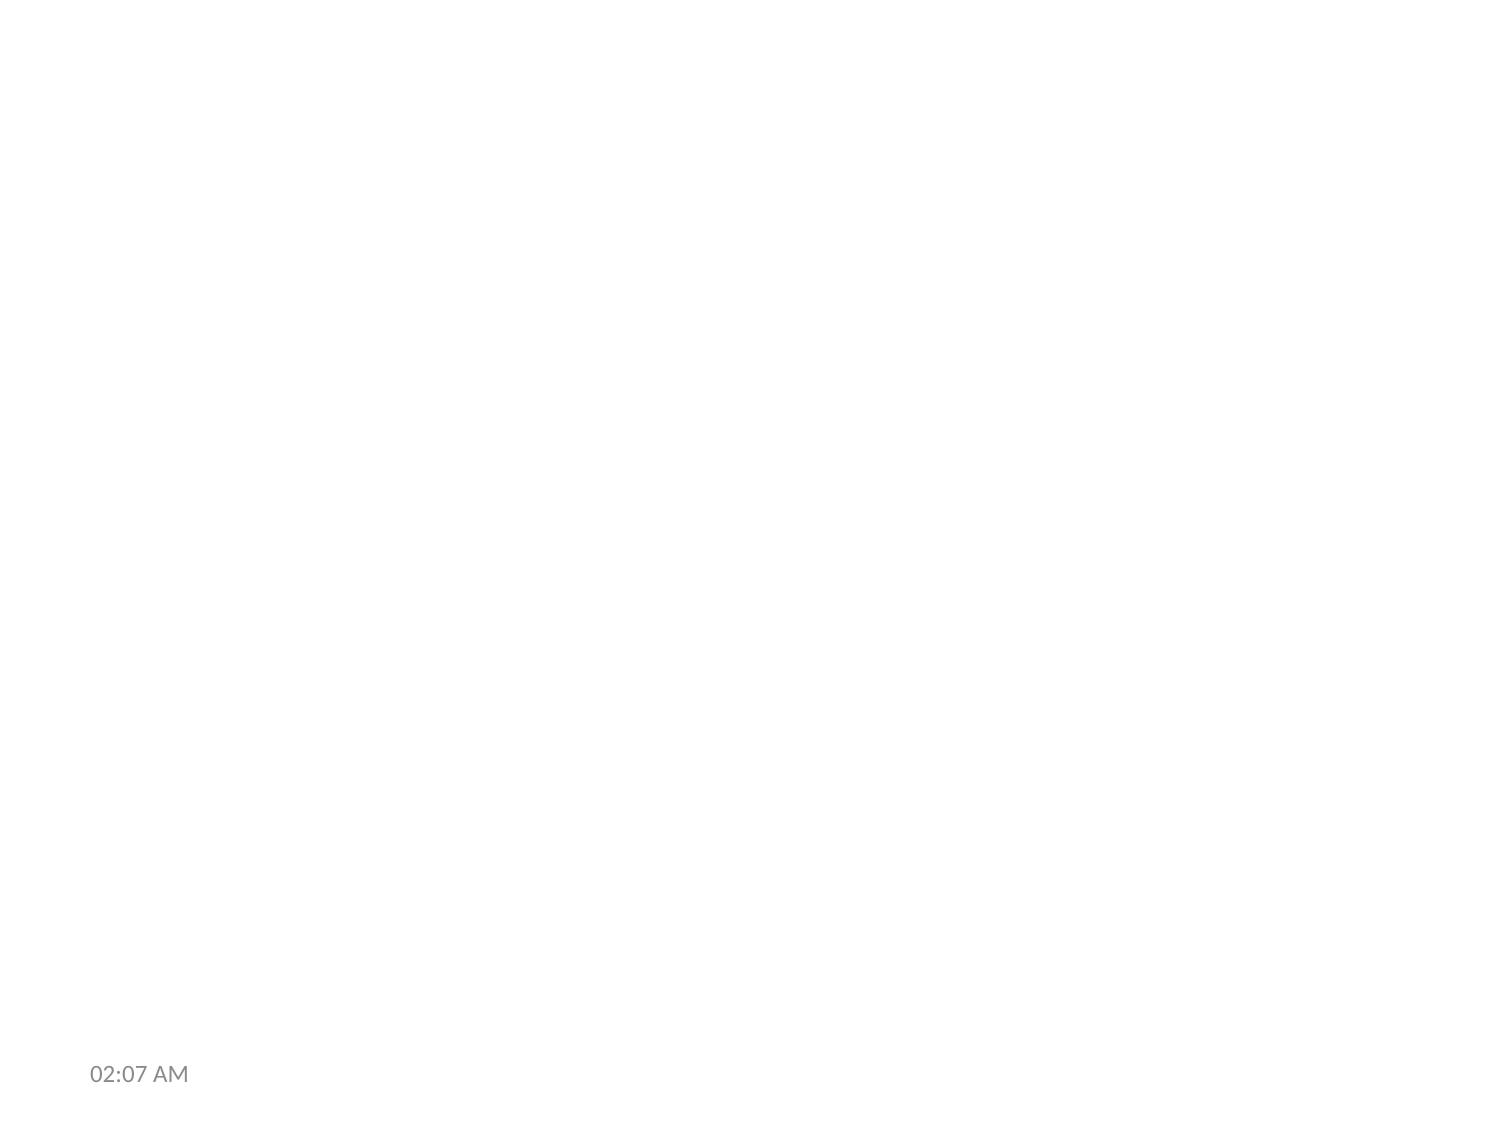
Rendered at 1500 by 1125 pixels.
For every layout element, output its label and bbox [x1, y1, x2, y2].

slide_number [75, 1042, 425, 1103]
